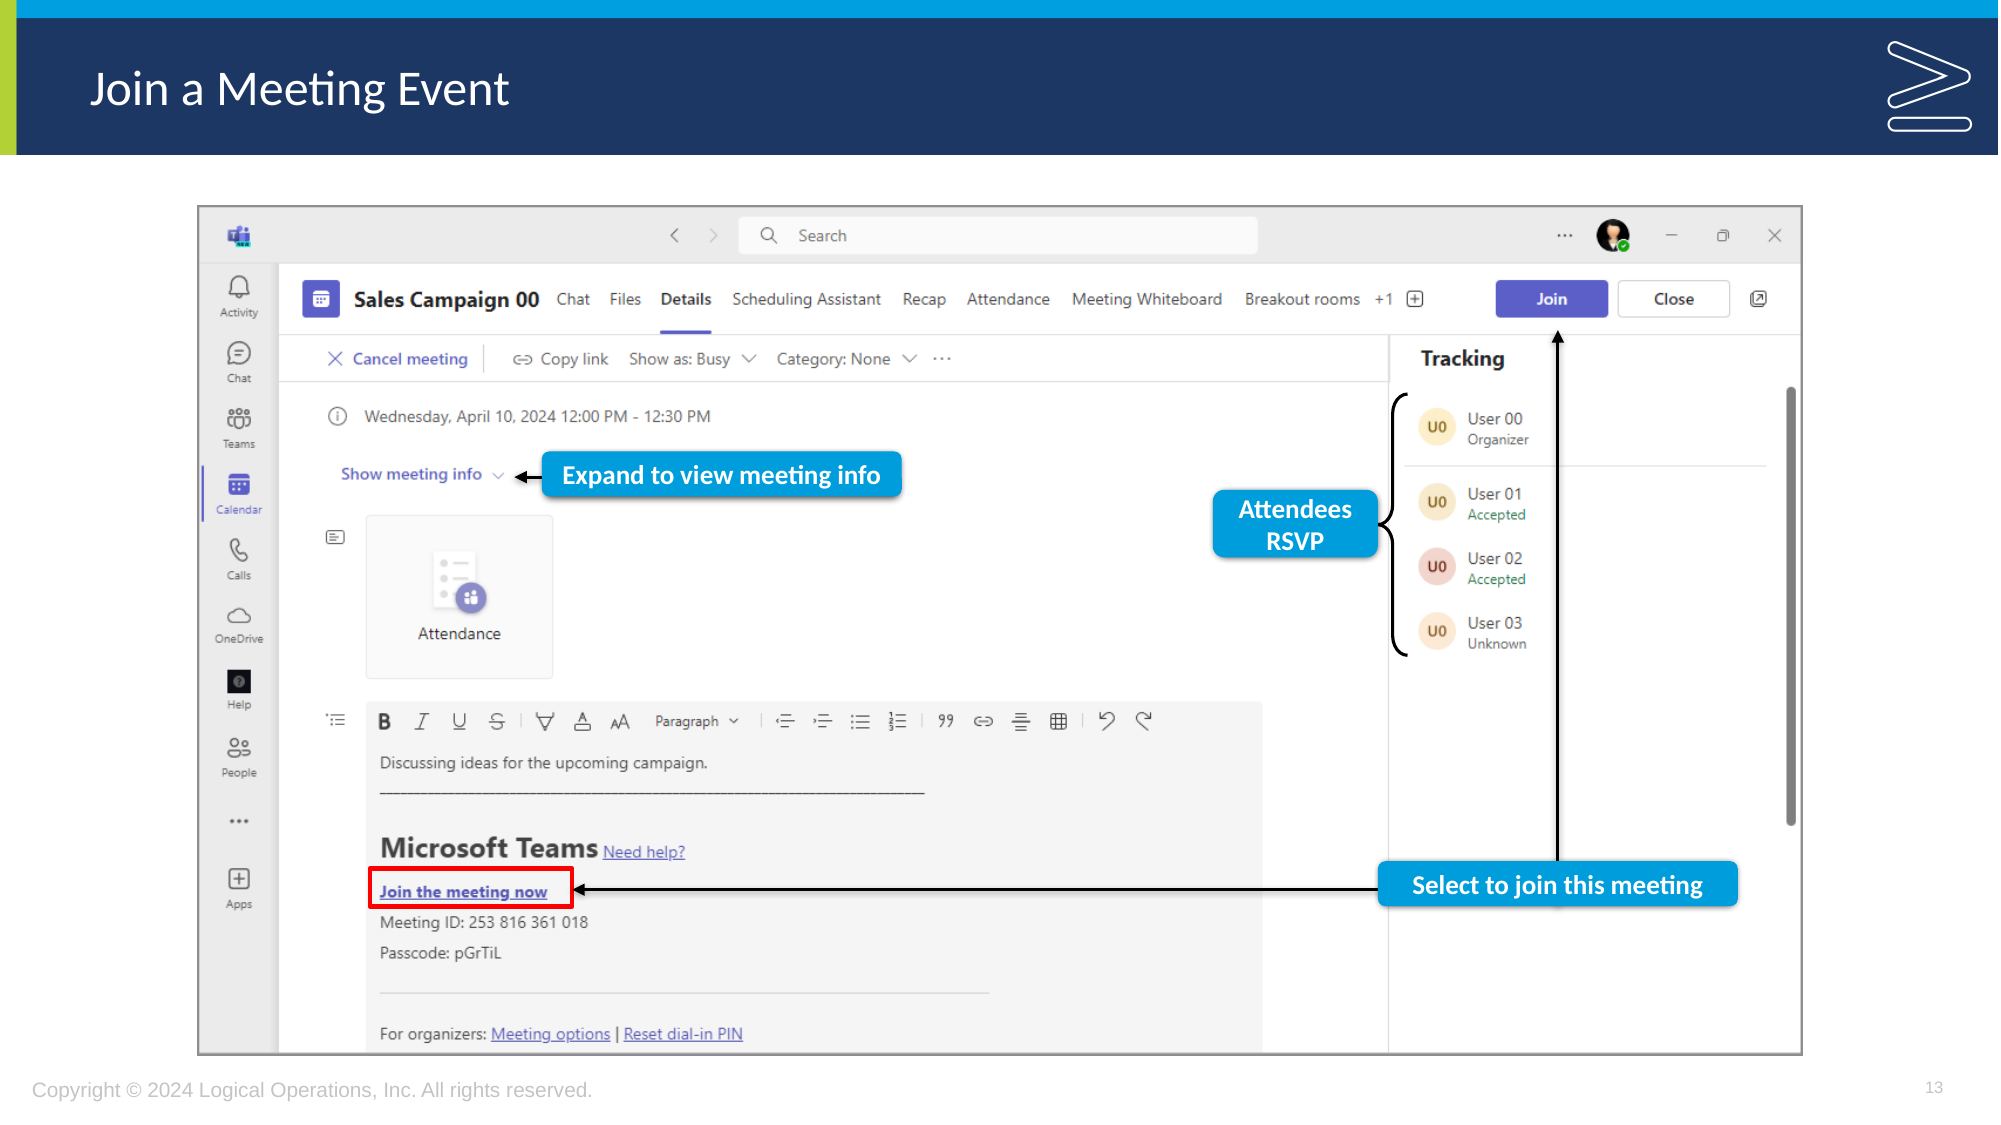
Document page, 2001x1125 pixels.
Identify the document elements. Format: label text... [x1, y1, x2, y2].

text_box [196, 205, 1803, 1056]
slide_number 13 [1491, 1057, 1959, 1118]
picture [0, 0, 74, 155]
title Join a Meeting Event [74, 16, 1850, 155]
picture [1850, 19, 1998, 155]
